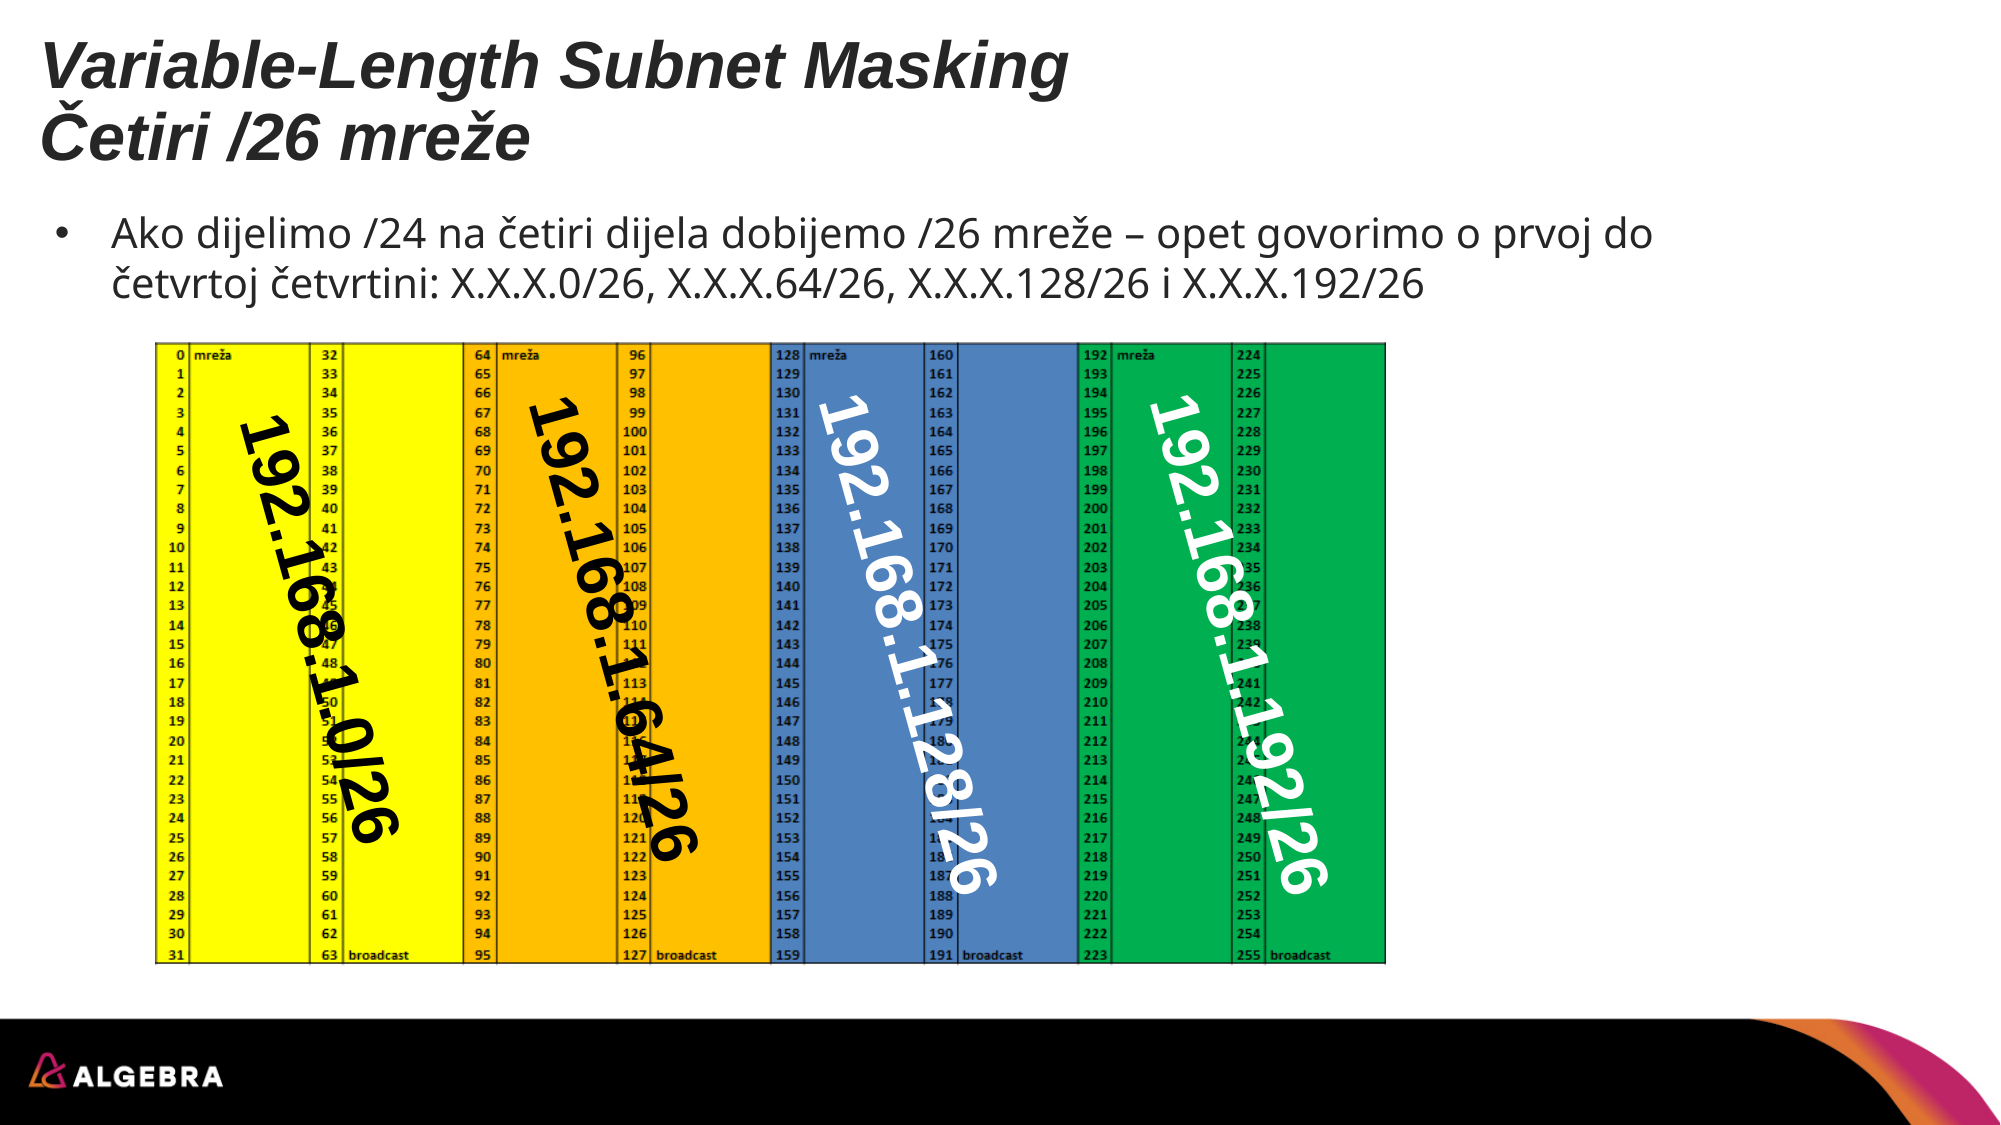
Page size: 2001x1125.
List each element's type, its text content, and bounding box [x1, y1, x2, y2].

picture [0, 0, 2001, 1125]
text_box Ako dijelimo /24 na četiri dijela dobijemo /26 mreže – opet govorimo o prvoj do četvrtoj četvrtini: X.X.X.0/26, X.X.X.64/26, X.X.X.128/26 i X.X.X.192/26 [39, 199, 1753, 342]
title Variable-Length Subnet Masking Četiri /26 mreže [39, 23, 1989, 200]
